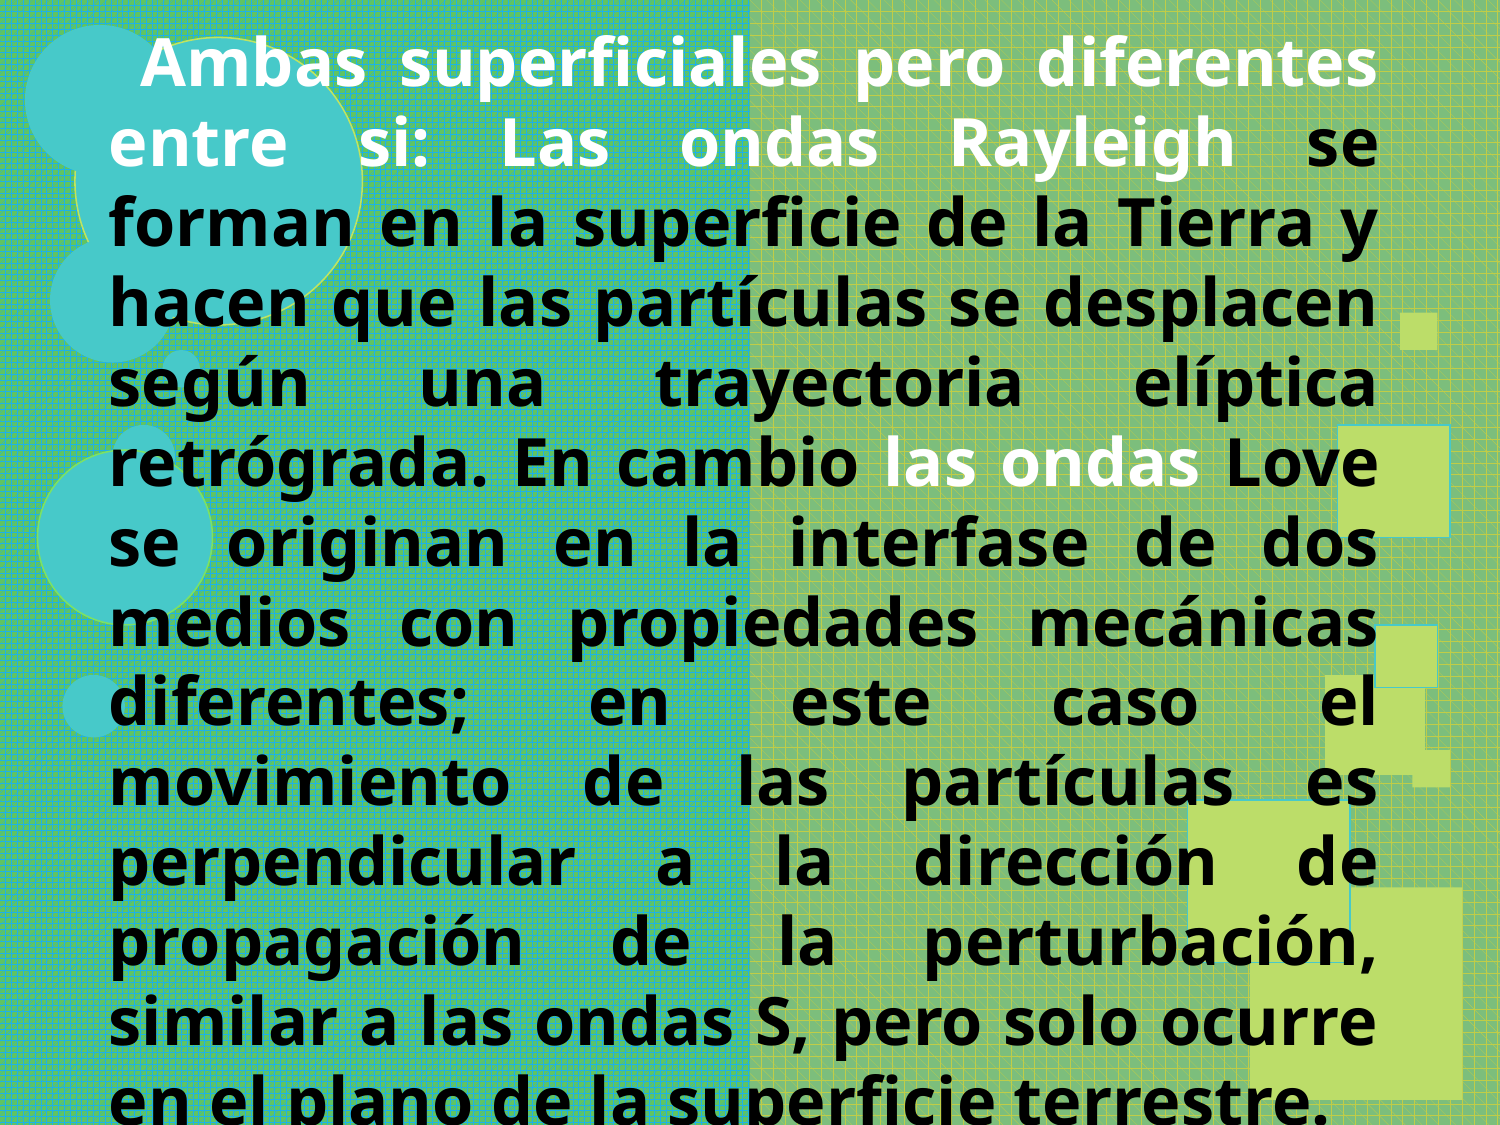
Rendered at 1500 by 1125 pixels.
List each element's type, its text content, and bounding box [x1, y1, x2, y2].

title Ambas superficiales pero diferentes entre si: Las ondas Rayleigh se forman en la superficie de la Tierra y hacen que las partículas se desplacen según una trayectoria elíptica retrógrada. En cambio las ondas Love se originan en la interfase de dos medios con propiedades mecánicas diferentes; en este caso el movimiento de las partículas es perpendicular a la dirección de propagación de la perturbación, similar a las ondas S, pero solo ocurre en el plano de la superficie terrestre. [93, 398, 1395, 761]
